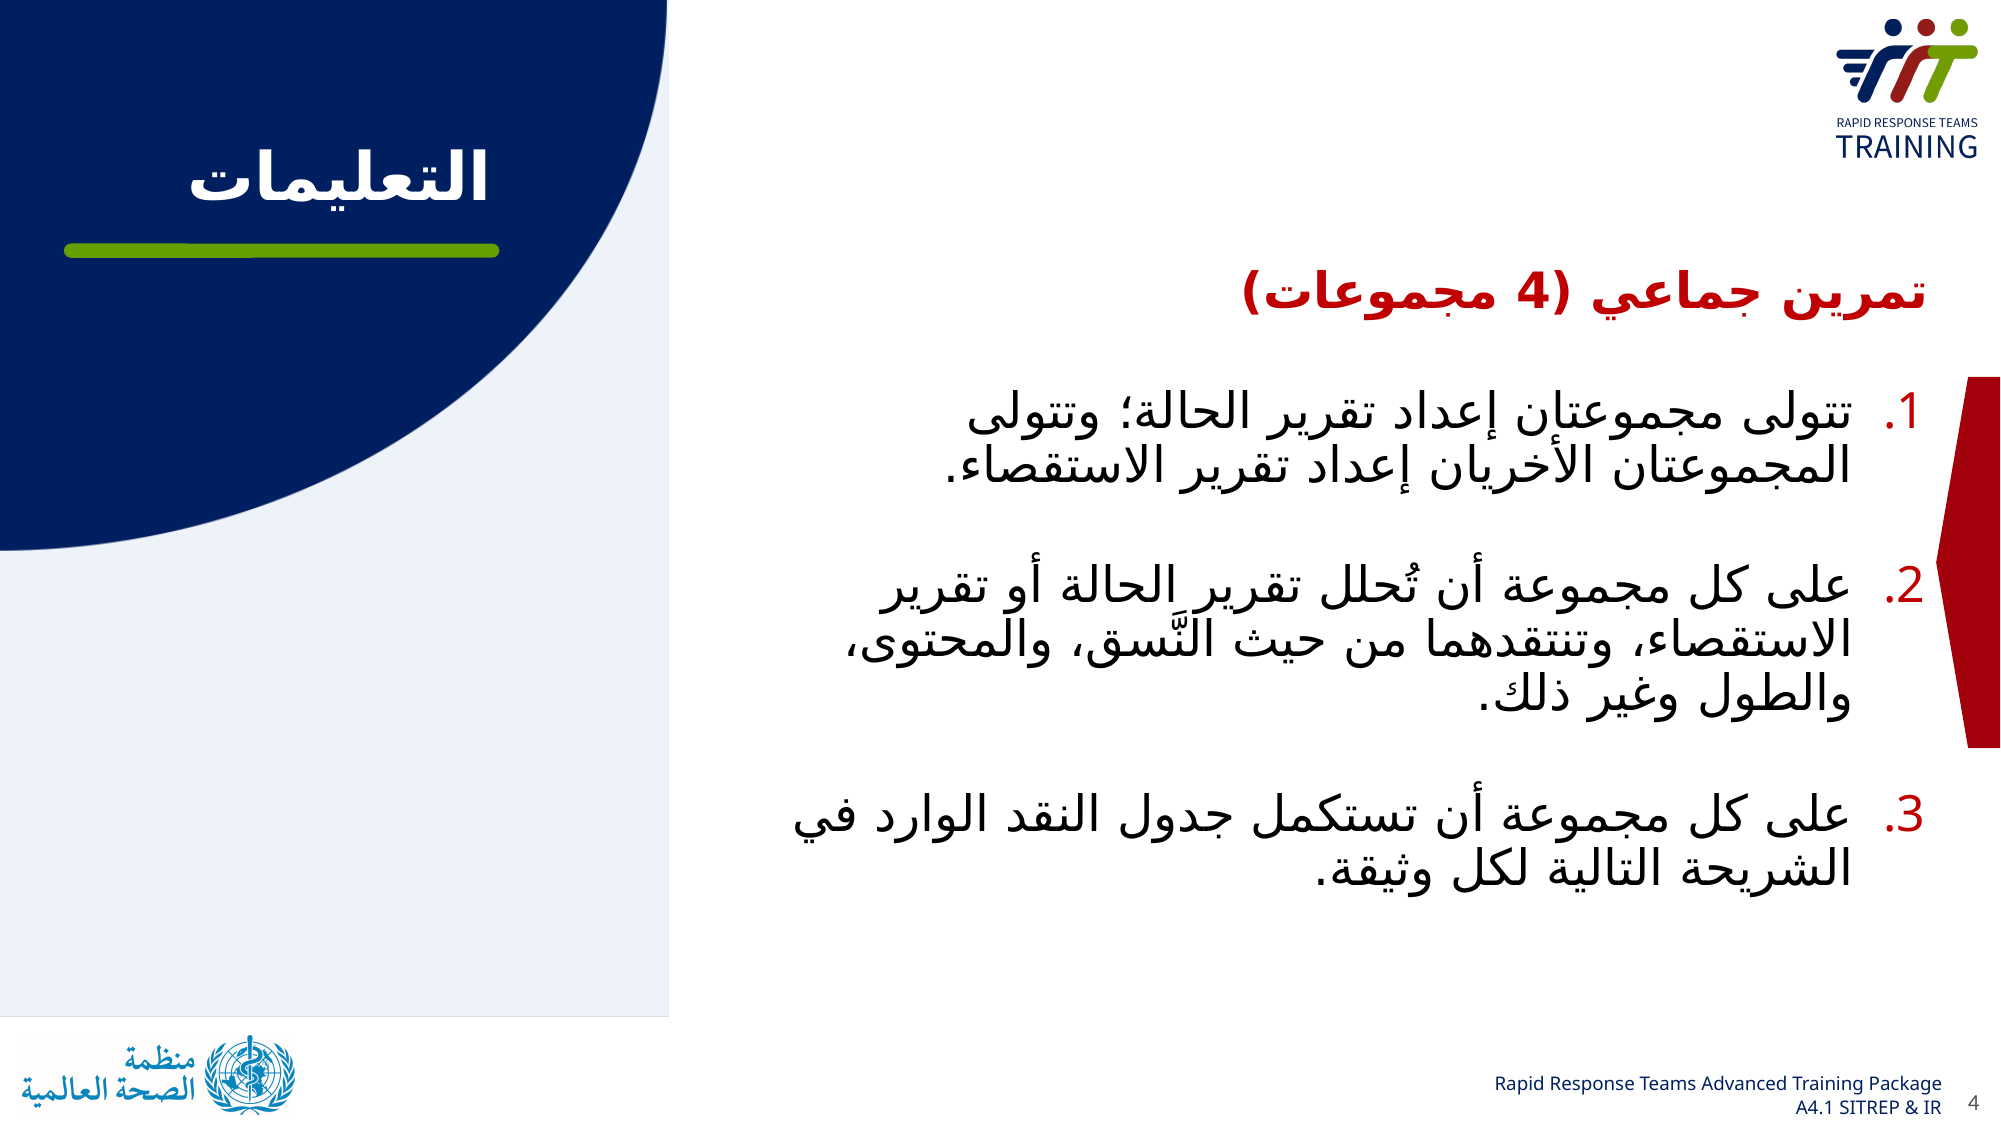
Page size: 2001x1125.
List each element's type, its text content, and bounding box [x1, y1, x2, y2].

picture [0, 0, 669, 1018]
picture [252, 1050, 258, 1059]
picture [1835, 19, 1978, 167]
text_box التعليمات [30, 126, 500, 221]
picture [22, 1035, 295, 1115]
list تمرين جماعي (4 مجموعات) تتولى مجموعتان إعداد تقرير الحالة؛ وتتولى المجموعتان الأخريان إعداد تقرير الاستقصاء. على كل مجموعة أن تُحلل تقرير الحالة أو تقرير الاستقصاء، وتنتقدهما من حيث النَّسق، والمحتوى، والطول وغير ذلك. على كل مجموعة أن تستكمل جدول النقد الوارد في الشريحة التالية لكل وثيقة. [700, 256, 1937, 1039]
slide_number 4 [1882, 1039, 1916, 1092]
